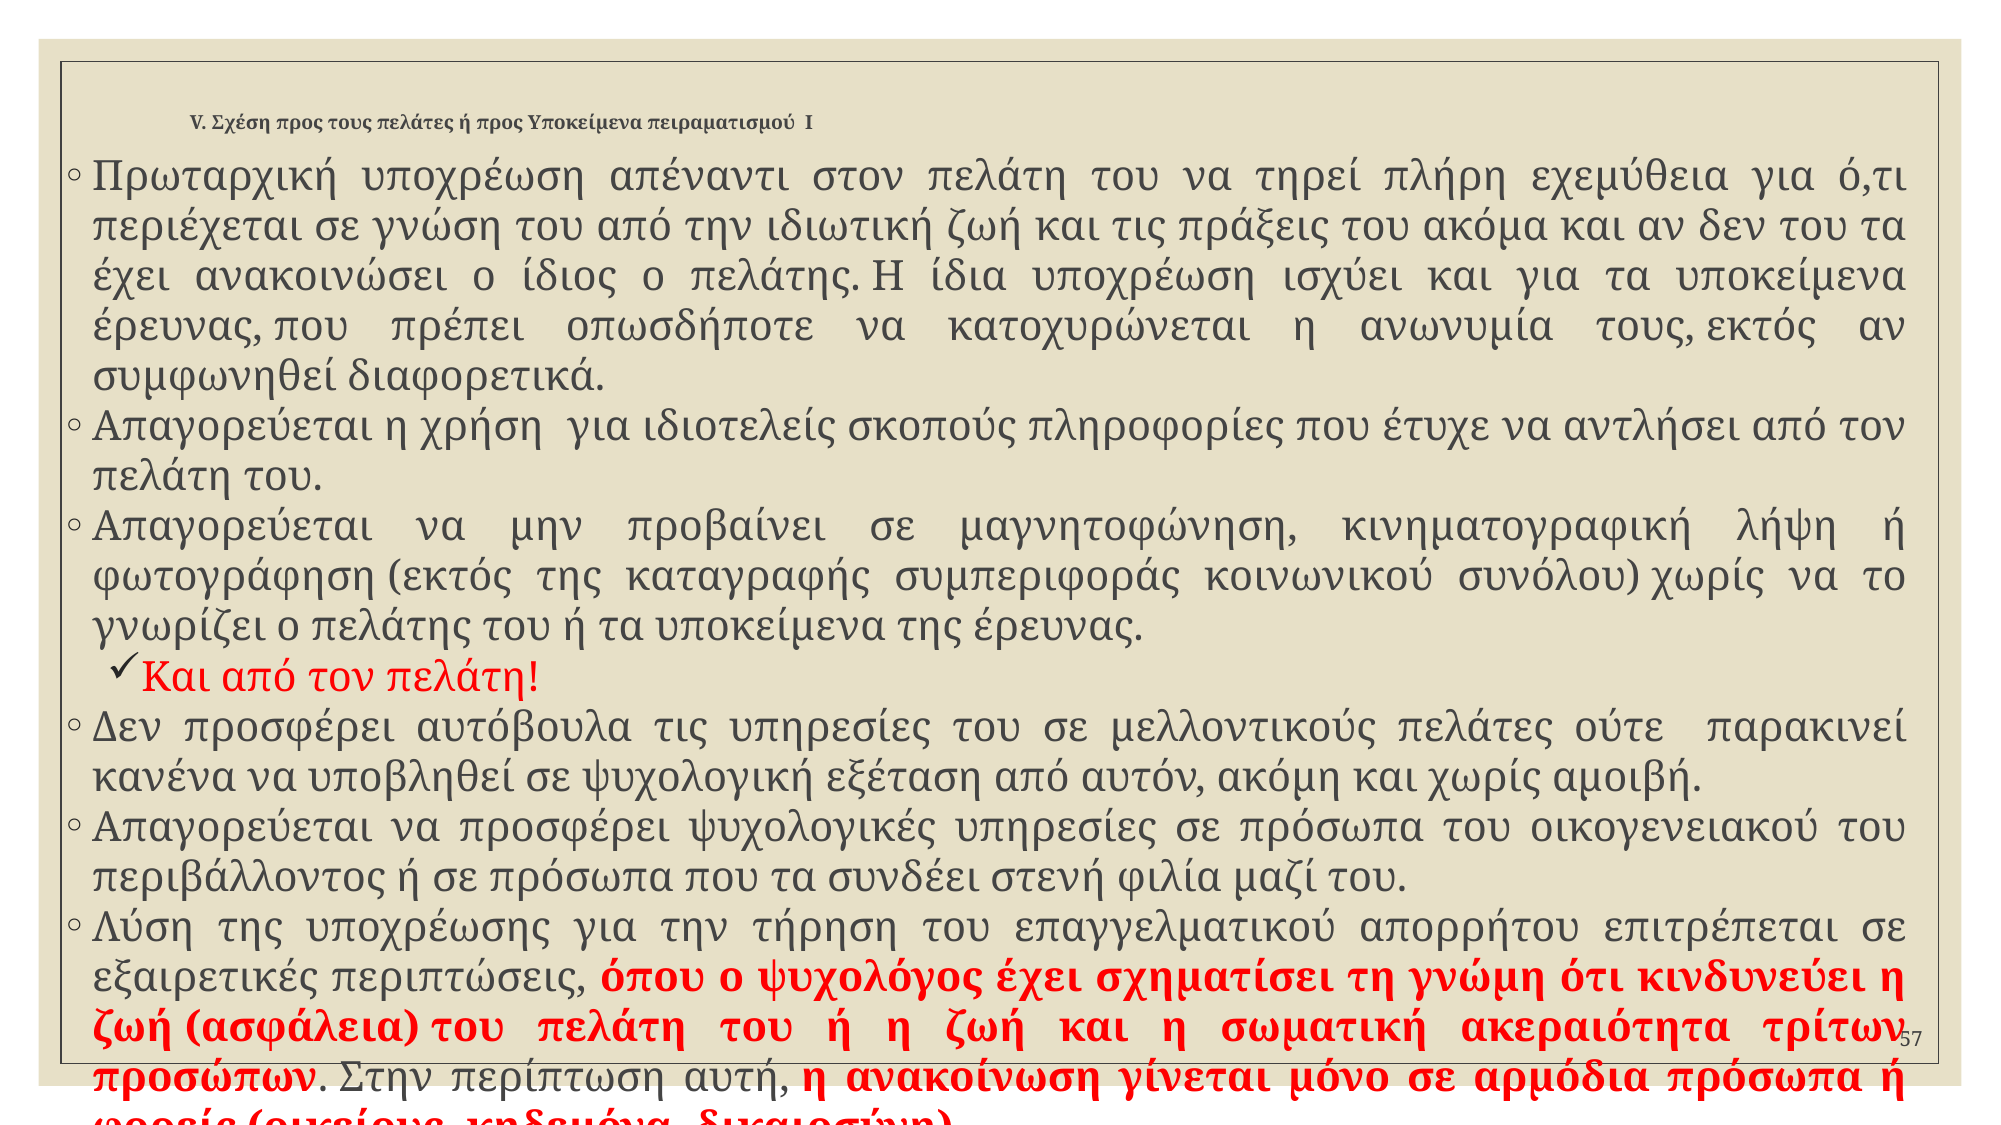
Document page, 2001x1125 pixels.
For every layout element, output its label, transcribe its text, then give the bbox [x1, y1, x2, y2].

slide_number 57 [1697, 1019, 1938, 1062]
title V. Σχέση προς τους πελάτες ή προς Υποκείμενα πειραματισμού Ι [174, 105, 1923, 141]
list Πρωταρχική υποχρέωση απέναντι στον πελάτη του να τηρεί πλήρη εχεμύθεια για ό,τι περιέχεται σε γνώση του από την ιδιωτική ζωή και τις πράξεις του ακόμα και αν δεν του τα έχει ανακοινώσει ο ίδιος ο πελάτης. Η ίδια υποχρέωση ισχύει και για τα υποκείμενα έρευνας, που πρέπει οπωσδήποτε να κατοχυρώνεται η ανωνυμία τους, εκτός αν συμφωνηθεί διαφορετικά. Απαγορεύεται η χρήση για ιδιοτελείς σκοπούς πληροφορίες που έτυχε να αντλήσει από τον πελάτη του. Απαγορεύεται να μην προβαίνει σε μαγνητοφώνηση, κινηματογραφική λήψη ή φωτογράφηση (εκτός της καταγραφής συμπεριφοράς κοινωνικού συνόλου) χωρίς να το γνωρίζει ο πελάτης του ή τα υποκείμενα της έρευνας. Και από τον πελάτη! Δεν προσφέρει αυτόβουλα τις υπηρεσίες του σε μελλοντικούς πελάτες ούτε παρακινεί κανένα να υποβληθεί σε ψυχολογική εξέταση από αυτόν, ακόμη και χωρίς αμοιβή. Απαγορεύεται να προσφέρει ψυχολογικές υπηρεσίες σε πρόσωπα του οικογενειακού του περιβάλλοντος ή σε πρόσωπα που τα συνδέει στενή φιλία μαζί του. Λύση της υποχρέωσης για την τήρηση του επαγγελματικού απορρήτου επιτρέπεται σε εξαιρετικές περιπτώσεις, όπου ο ψυχολόγος έχει σχηματίσει τη γνώμη ότι κινδυνεύει η ζωή (ασφάλεια) του πελάτη του ή η ζωή και η σωματική ακεραιότητα τρίτων προσώπων. Στην περίπτωση αυτή, η ανακοίνωση γίνεται μόνο σε αρμόδια πρόσωπα ή φορείς (οικείους, κηδεμόνα, δικαιοσύνη). [47, 141, 1923, 986]
